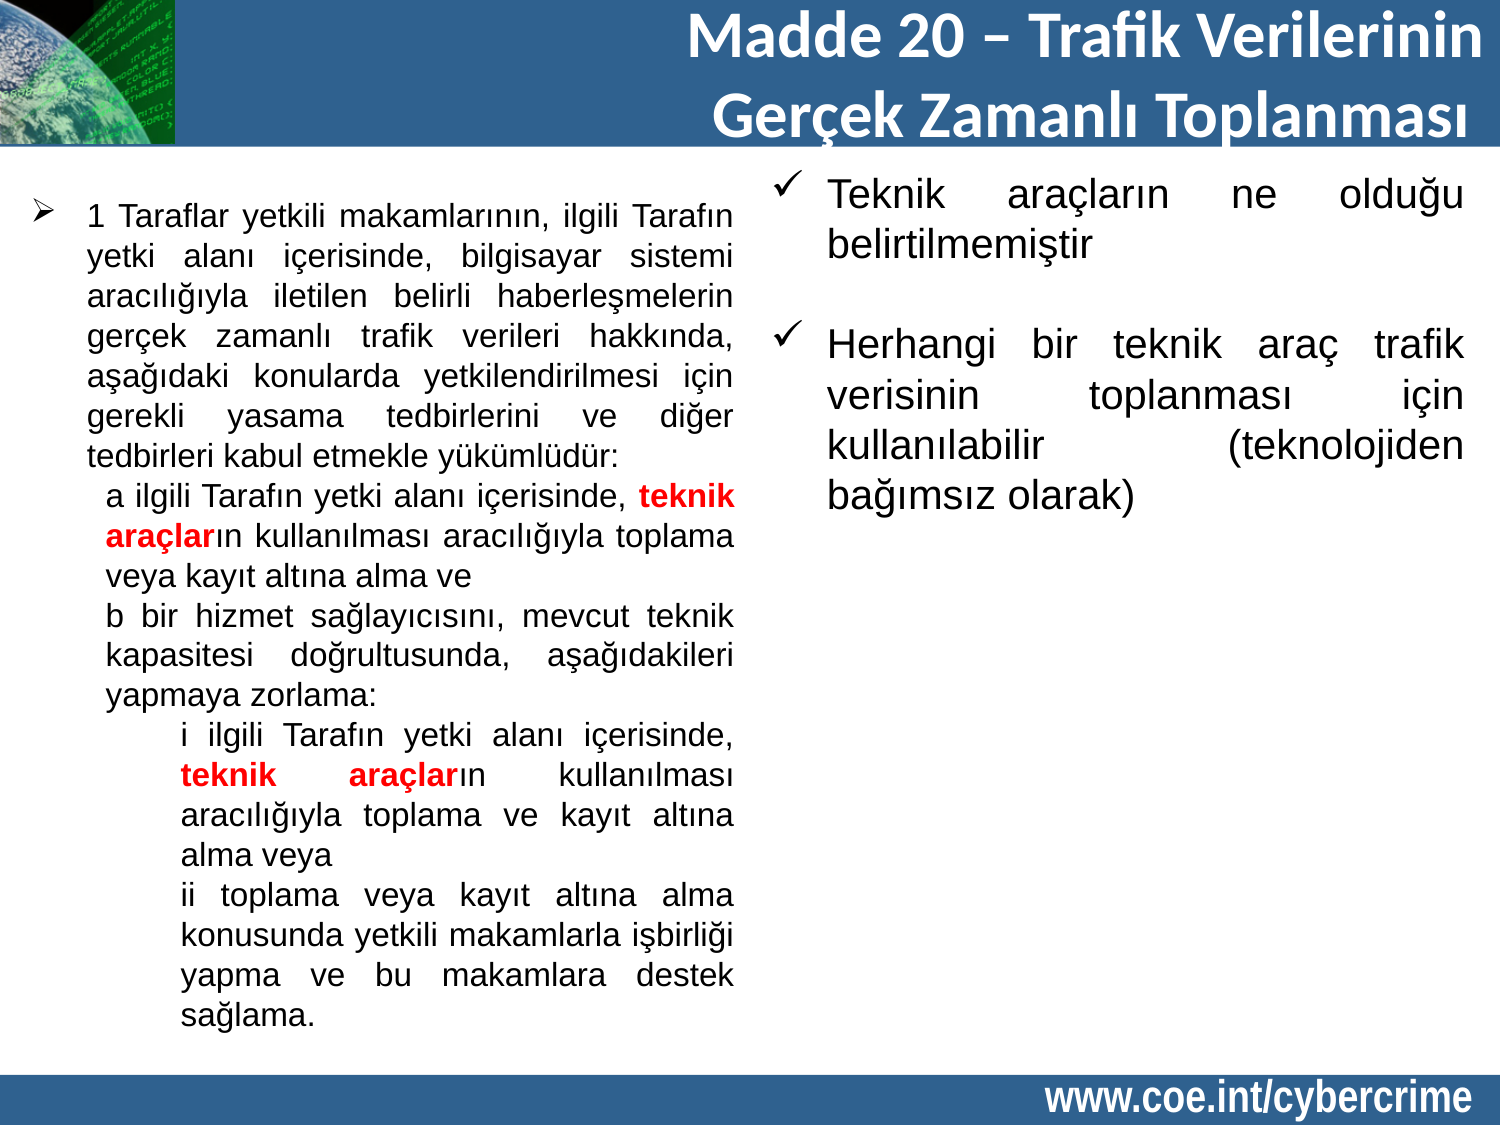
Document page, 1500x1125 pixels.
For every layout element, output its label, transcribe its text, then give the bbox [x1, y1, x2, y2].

text_box [0, 1073, 1030, 1125]
picture [0, 0, 175, 144]
text_box 1 Taraflar yetkili makamlarının, ilgili Tarafın yetki alanı içerisinde, bilgisayar sistemi aracılığıyla iletilen belirli haberleşmelerin gerçek zamanlı trafik verileri hakkında, aşağıdaki konularda yetkilendirilmesi için gerekli yasama tedbirlerini ve diğer tedbirleri kabul etmekle yükümlüdür: a ilgili Tarafın yetki alanı içerisinde, teknik araçların kullanılması aracılığıyla toplama veya kayıt altına alma ve b bir hizmet sağlayıcısını, mevcut teknik kapasitesi doğrultusunda, aşağıdakileri yapmaya zorlama: i ilgili Tarafın yetki alanı içerisinde, teknik araçların kullanılması aracılığıyla toplama ve kayıt altına alma veya ii toplama veya kayıt altına alma konusunda yetkili makamlarla işbirliği yapma ve bu makamlara destek sağlama. [15, 186, 750, 1121]
text_box Teknik araçların ne olduğu belirtilmemiştir Herhangi bir teknik araç trafik verisinin toplanması için kullanılabilir (teknolojiden bağımsız olarak) [755, 159, 1480, 575]
text_box www.coe.int/cybercrime [1030, 1059, 1500, 1125]
text_box Madde 20 – Trafik Verilerinin Gerçek Zamanlı Toplanması [177, 0, 1500, 149]
